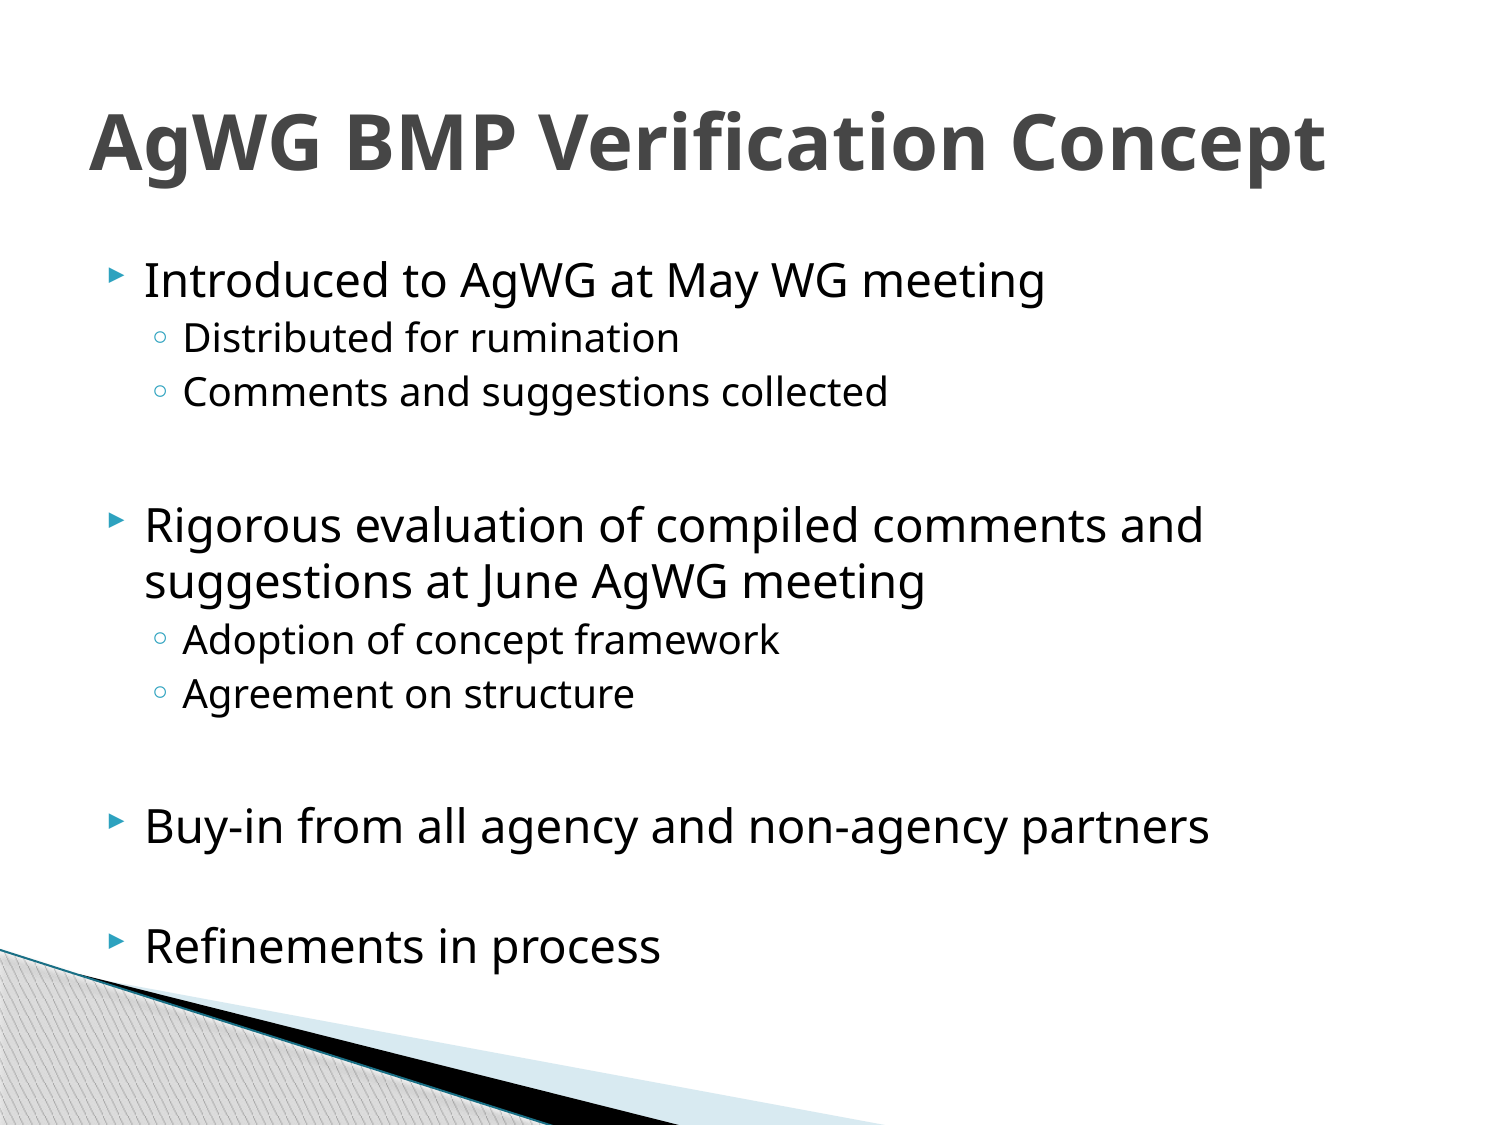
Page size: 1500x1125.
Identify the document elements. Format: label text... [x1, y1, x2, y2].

title AgWG BMP Verification Concept [75, 45, 1425, 233]
list Introduced to AgWG at May WG meeting Distributed for rumination Comments and suggestions collected Rigorous evaluation of compiled comments and suggestions at June AgWG meeting Adoption of concept framework Agreement on structure Buy-in from all agency and non-agency partners Refinements in process [75, 243, 1425, 986]
